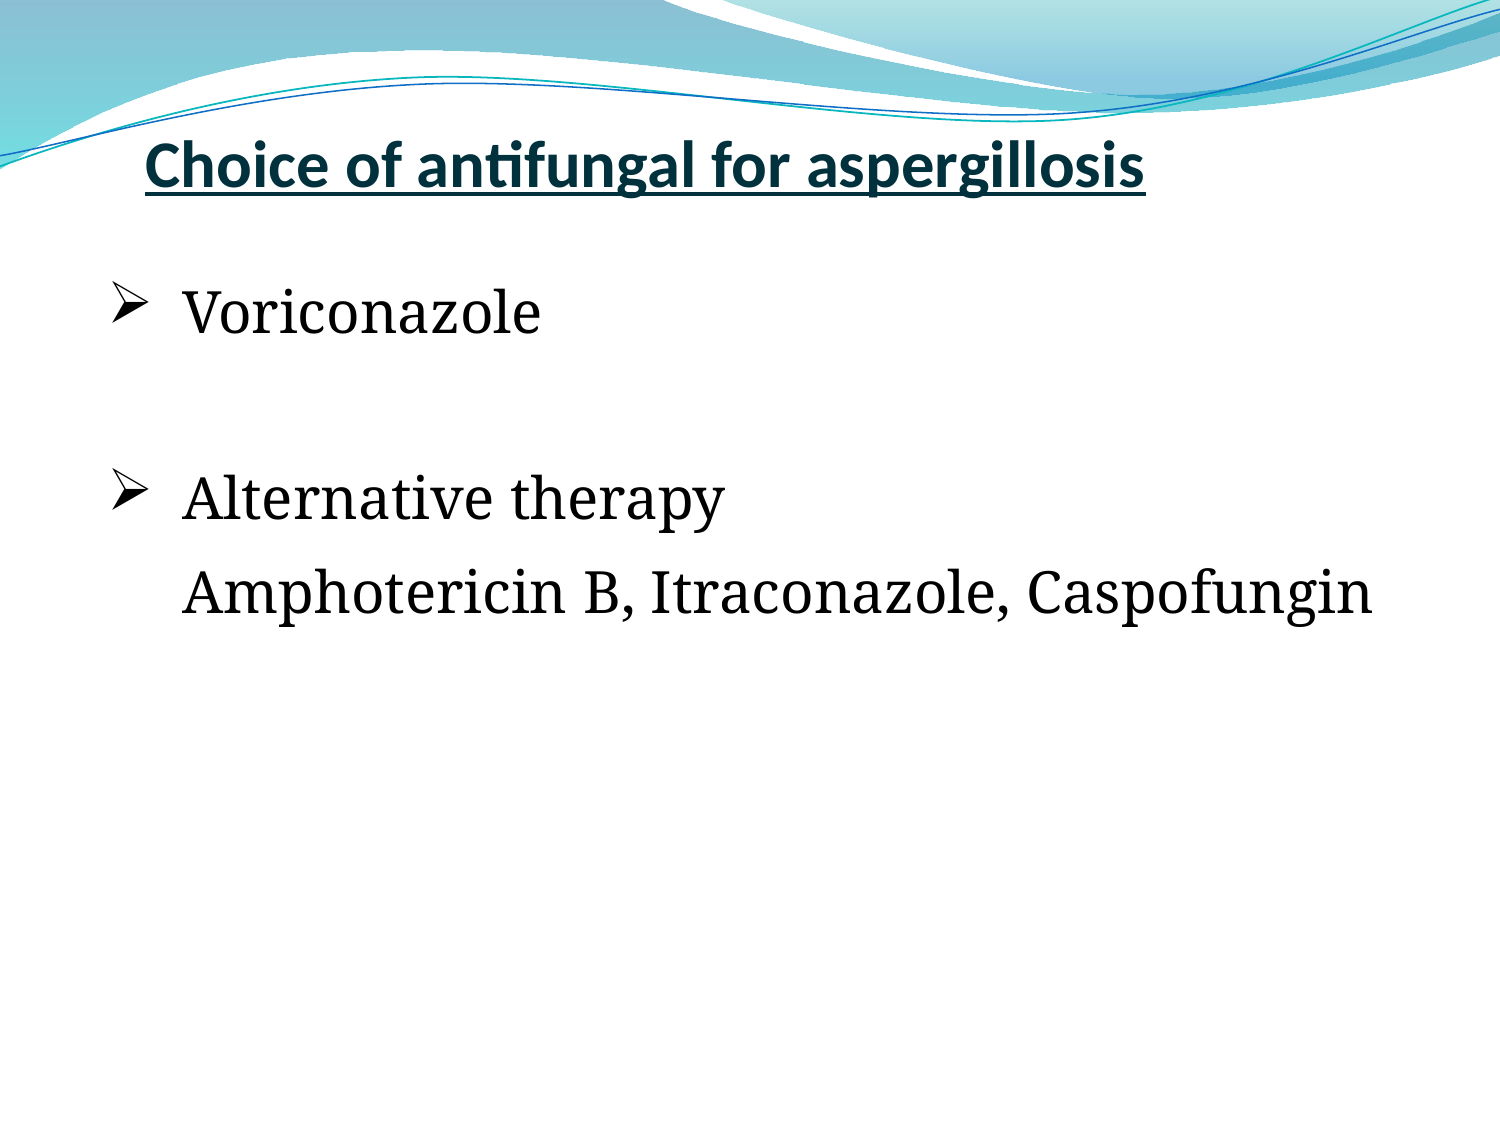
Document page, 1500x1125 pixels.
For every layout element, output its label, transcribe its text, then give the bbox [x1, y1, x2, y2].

text_box Choice of antifungal for aspergillosis [130, 113, 1500, 209]
text_box Voriconazole Alternative therapy Amphotericin B, Itraconazole, Caspofungin [107, 275, 1419, 812]
